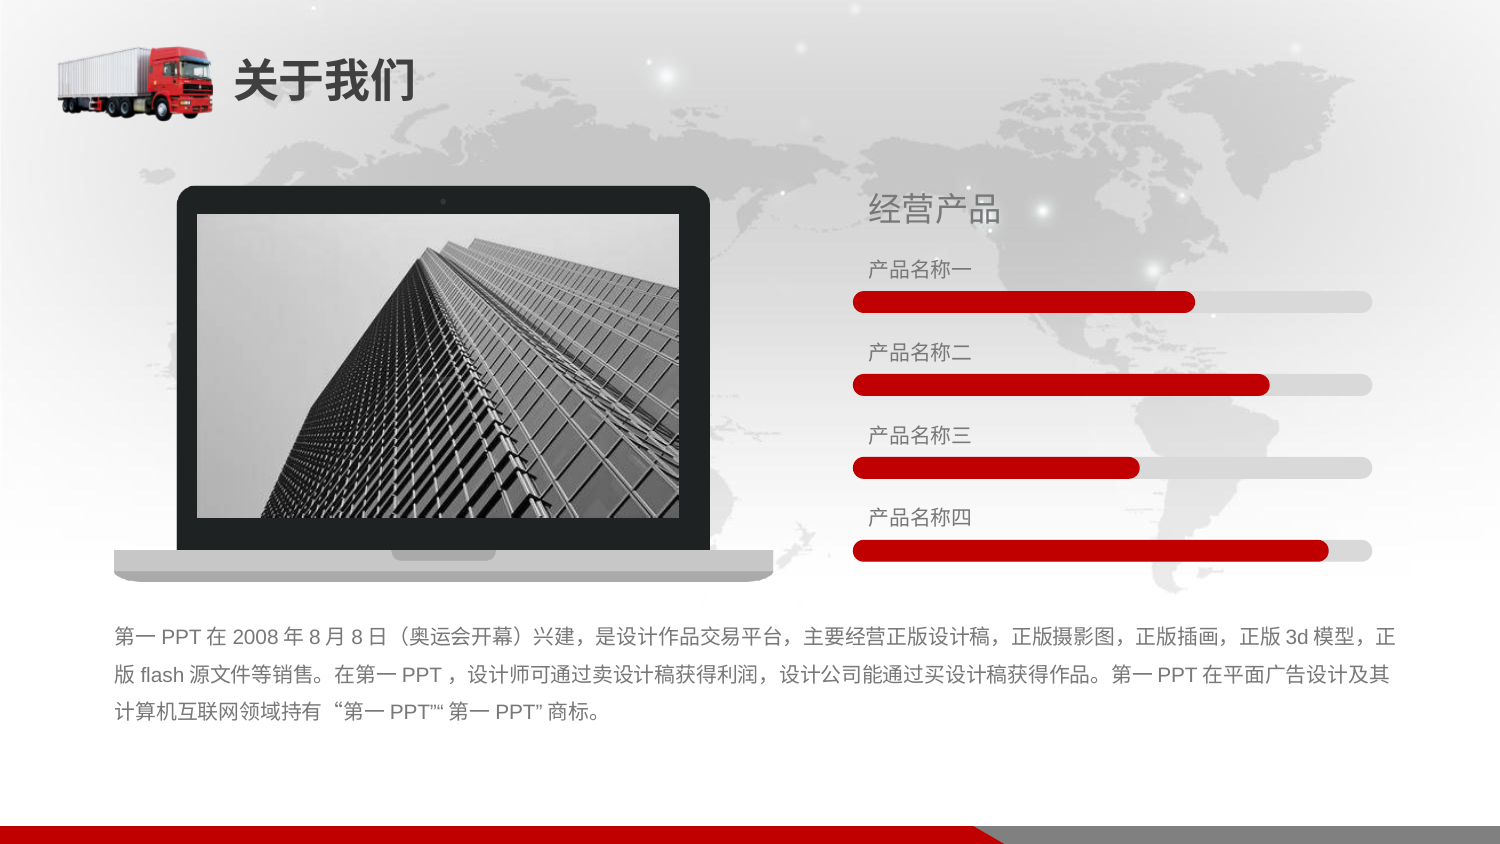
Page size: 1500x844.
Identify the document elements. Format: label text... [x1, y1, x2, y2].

text_box [850, 371, 1272, 399]
picture [0, 0, 1500, 607]
text_box 产品名称一 [853, 249, 988, 290]
text_box [1185, 288, 1375, 316]
text_box [850, 288, 1198, 316]
text_box [1131, 454, 1375, 481]
text_box 第一PPT在2008年8月8日（奥运会开幕）兴建，是设计作品交易平台，主要经营正版设计稿，正版摄影图，正版插画，正版3d模型，正版flash源文件等销售。在第一PPT，设计师可通过卖设计稿获得利润，设计公司能通过买设计稿获得作品。第一PPT在平面广告设计及其计算机互联网领域持有“第一PPT”“第一PPT”商标。 [100, 603, 1424, 731]
text_box [850, 454, 1142, 481]
text_box 产品名称二 [853, 331, 988, 372]
text_box [850, 537, 1331, 564]
text_box 产品名称三 [853, 414, 988, 455]
text_box 产品名称四 [853, 497, 988, 538]
text_box [1260, 371, 1375, 398]
text_box [1320, 537, 1375, 564]
text_box 经营产品 [853, 181, 1017, 236]
title 关于我们 [218, 44, 916, 115]
